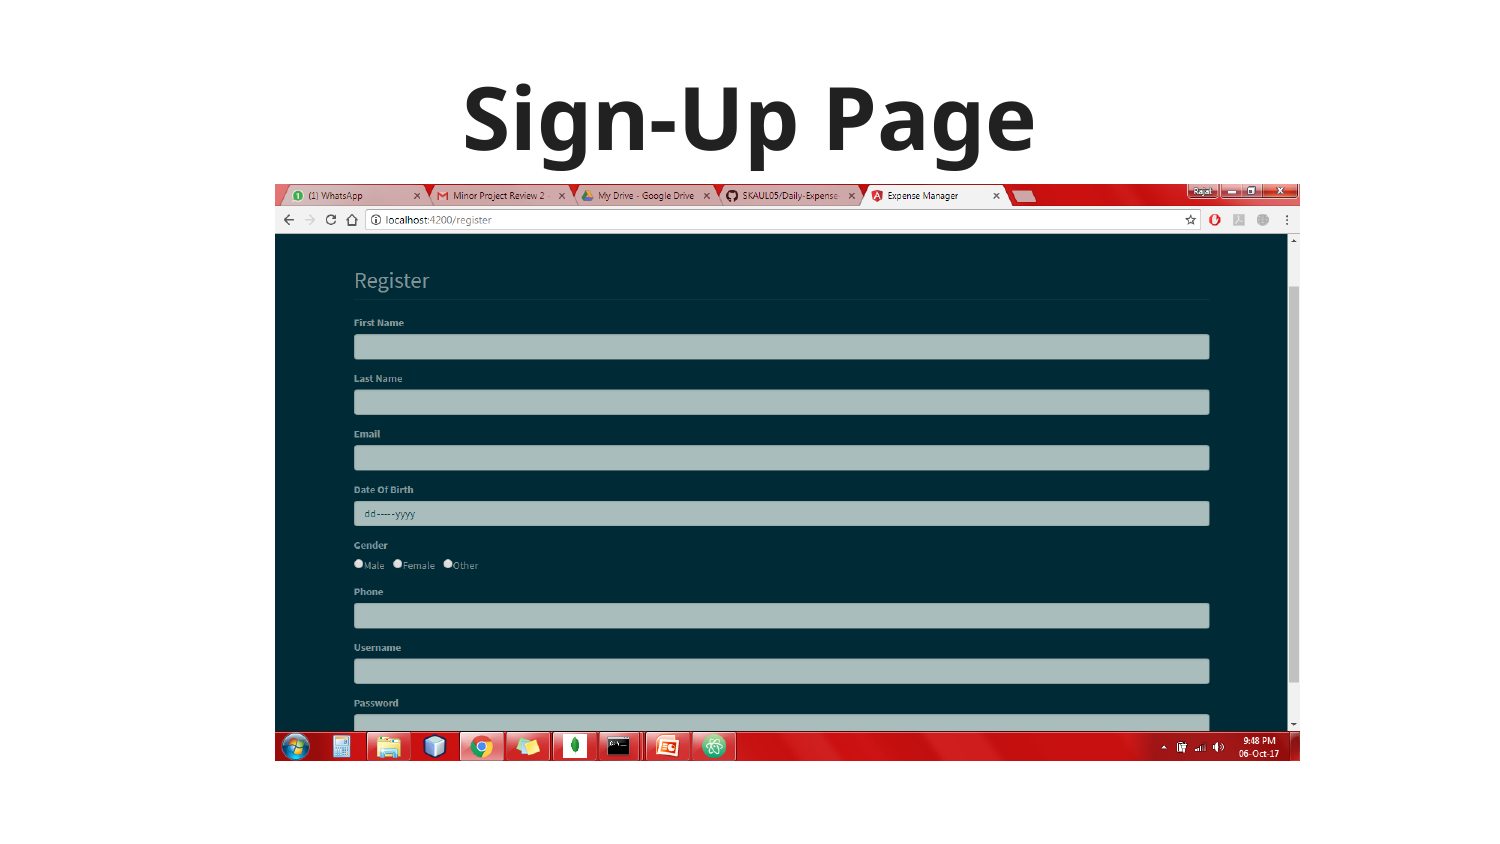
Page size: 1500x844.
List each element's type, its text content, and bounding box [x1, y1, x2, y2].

picture [274, 184, 1300, 761]
picture [361, 431, 379, 437]
picture [355, 502, 1209, 525]
picture [355, 560, 362, 567]
picture [355, 446, 1209, 470]
picture [394, 560, 401, 567]
picture [444, 560, 454, 567]
picture [355, 390, 1209, 414]
title Sign-Up Page [51, 48, 1449, 180]
picture [405, 487, 413, 492]
picture [355, 604, 1209, 628]
picture [355, 335, 1209, 359]
picture [355, 659, 1209, 683]
picture [373, 702, 384, 706]
